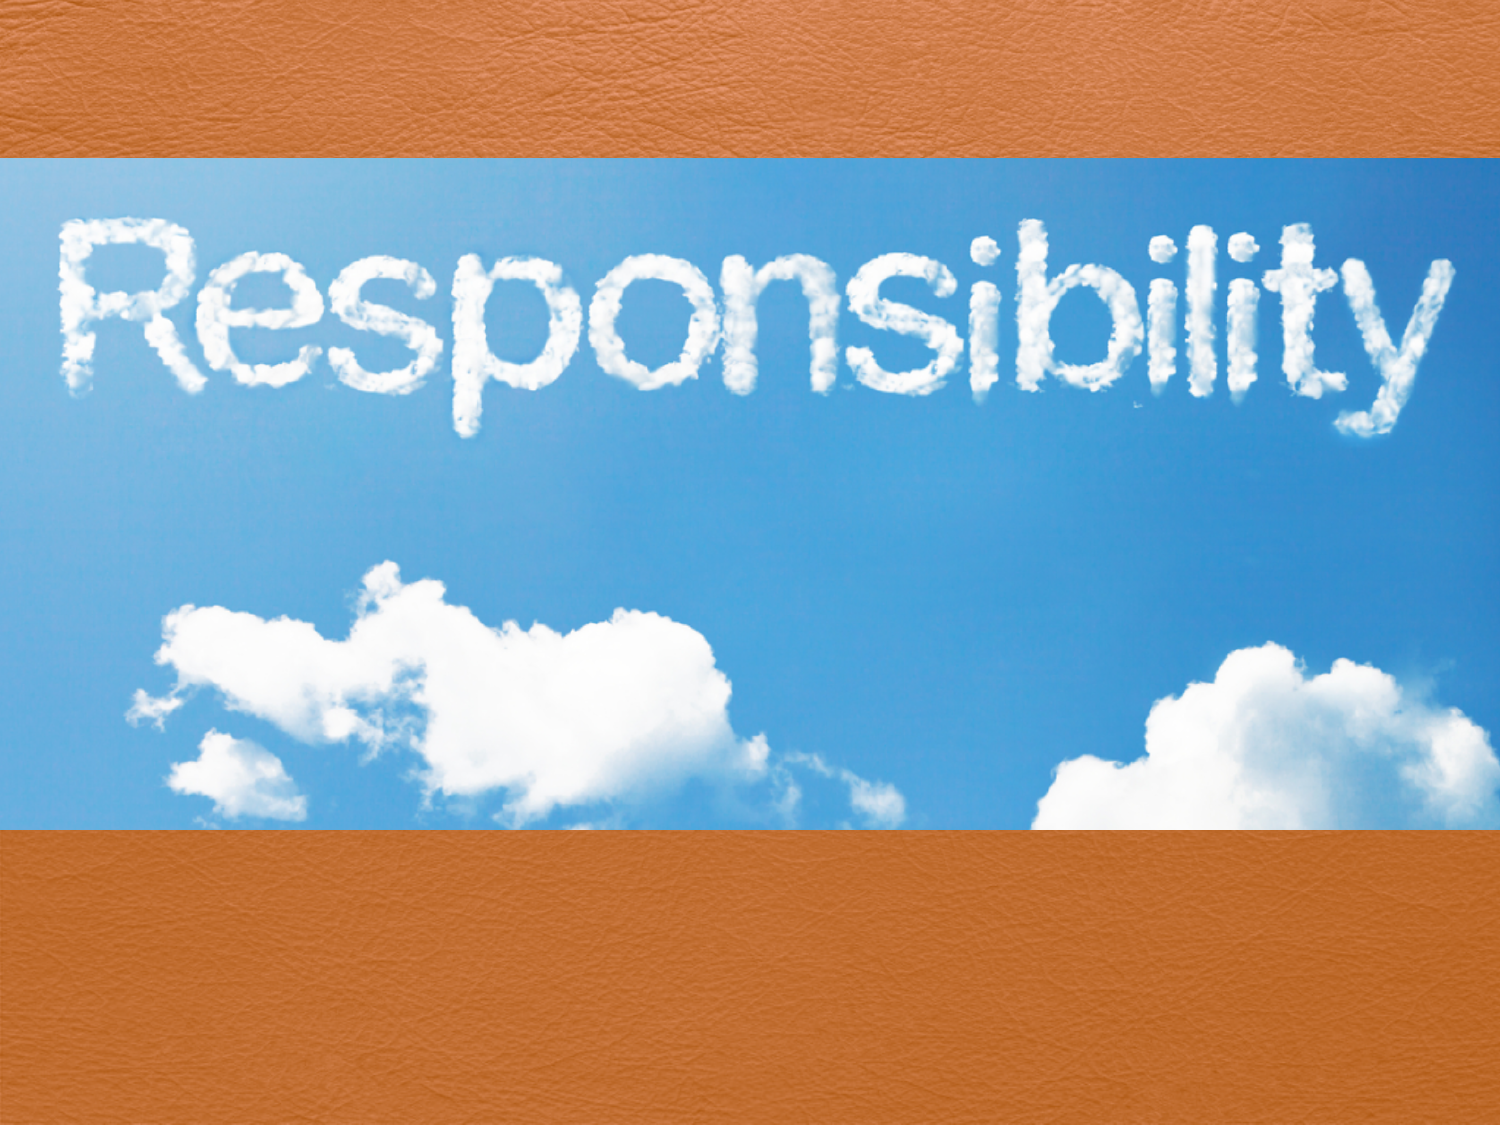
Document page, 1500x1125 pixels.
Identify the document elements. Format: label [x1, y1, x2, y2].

picture [0, 156, 1500, 832]
